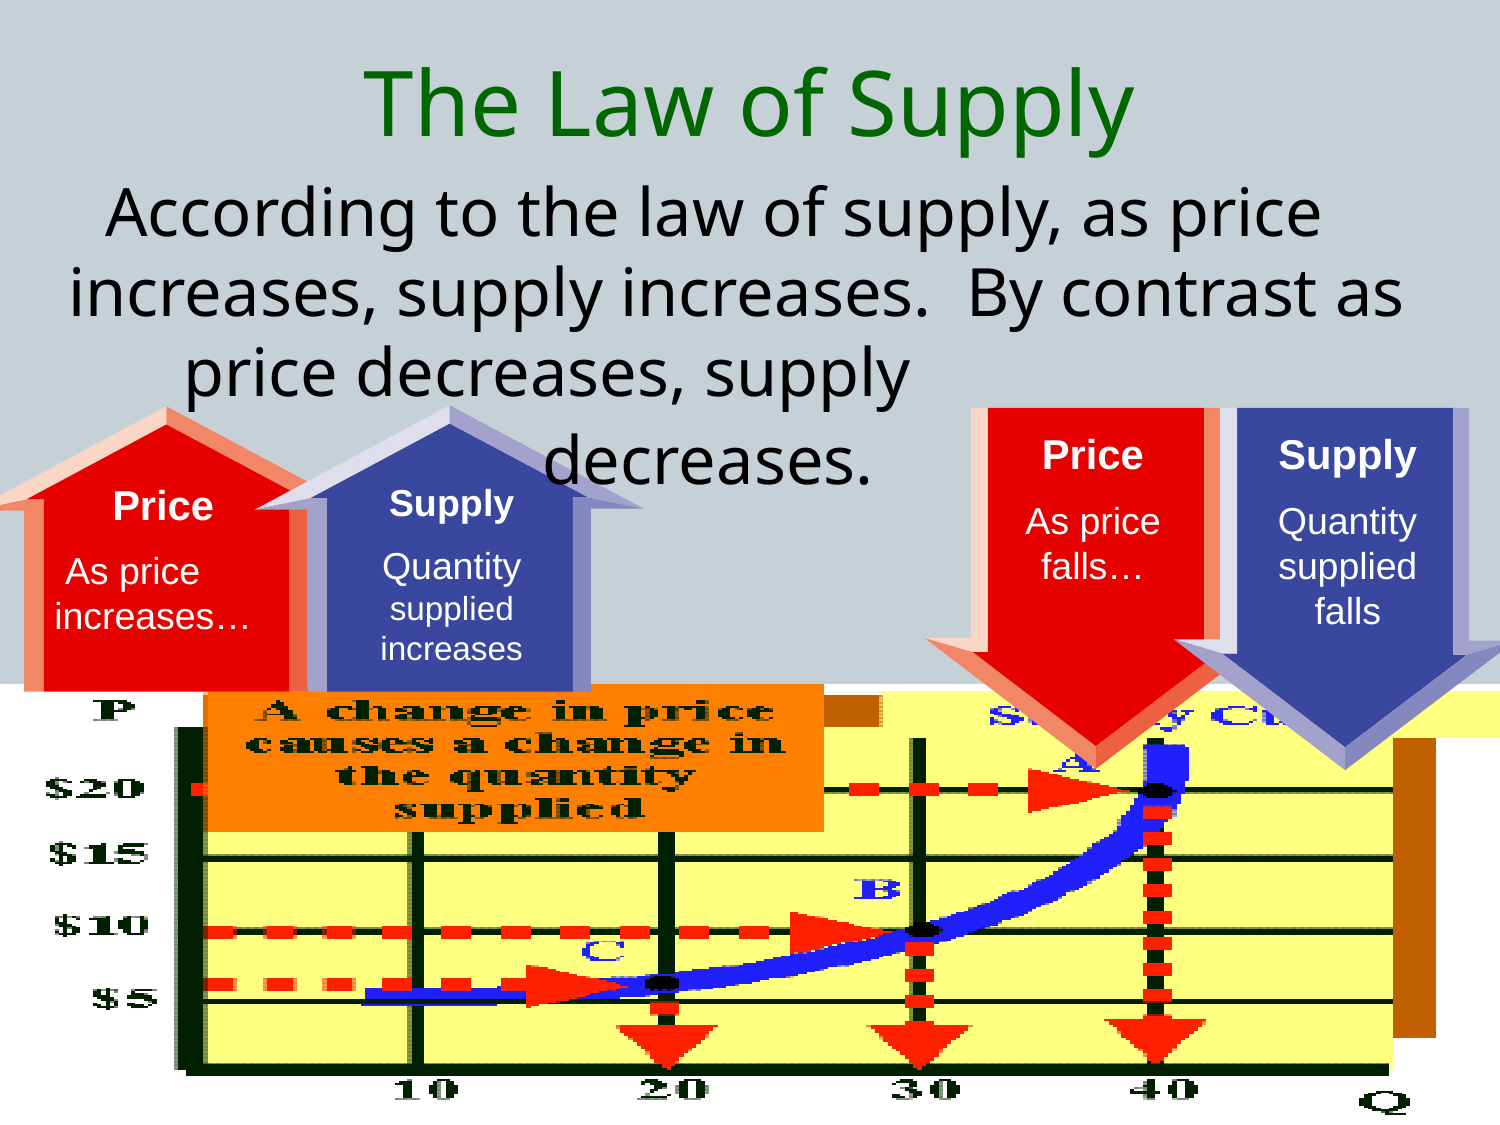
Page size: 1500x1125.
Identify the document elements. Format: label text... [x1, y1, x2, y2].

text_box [0, 363, 693, 734]
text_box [881, 355, 1500, 823]
picture [0, 684, 1500, 1125]
title The Law of Supply [49, 37, 1450, 162]
list According to the law of supply, as price increases, supply increases. By contrast as price decreases, supply decreases. [0, 162, 1463, 681]
